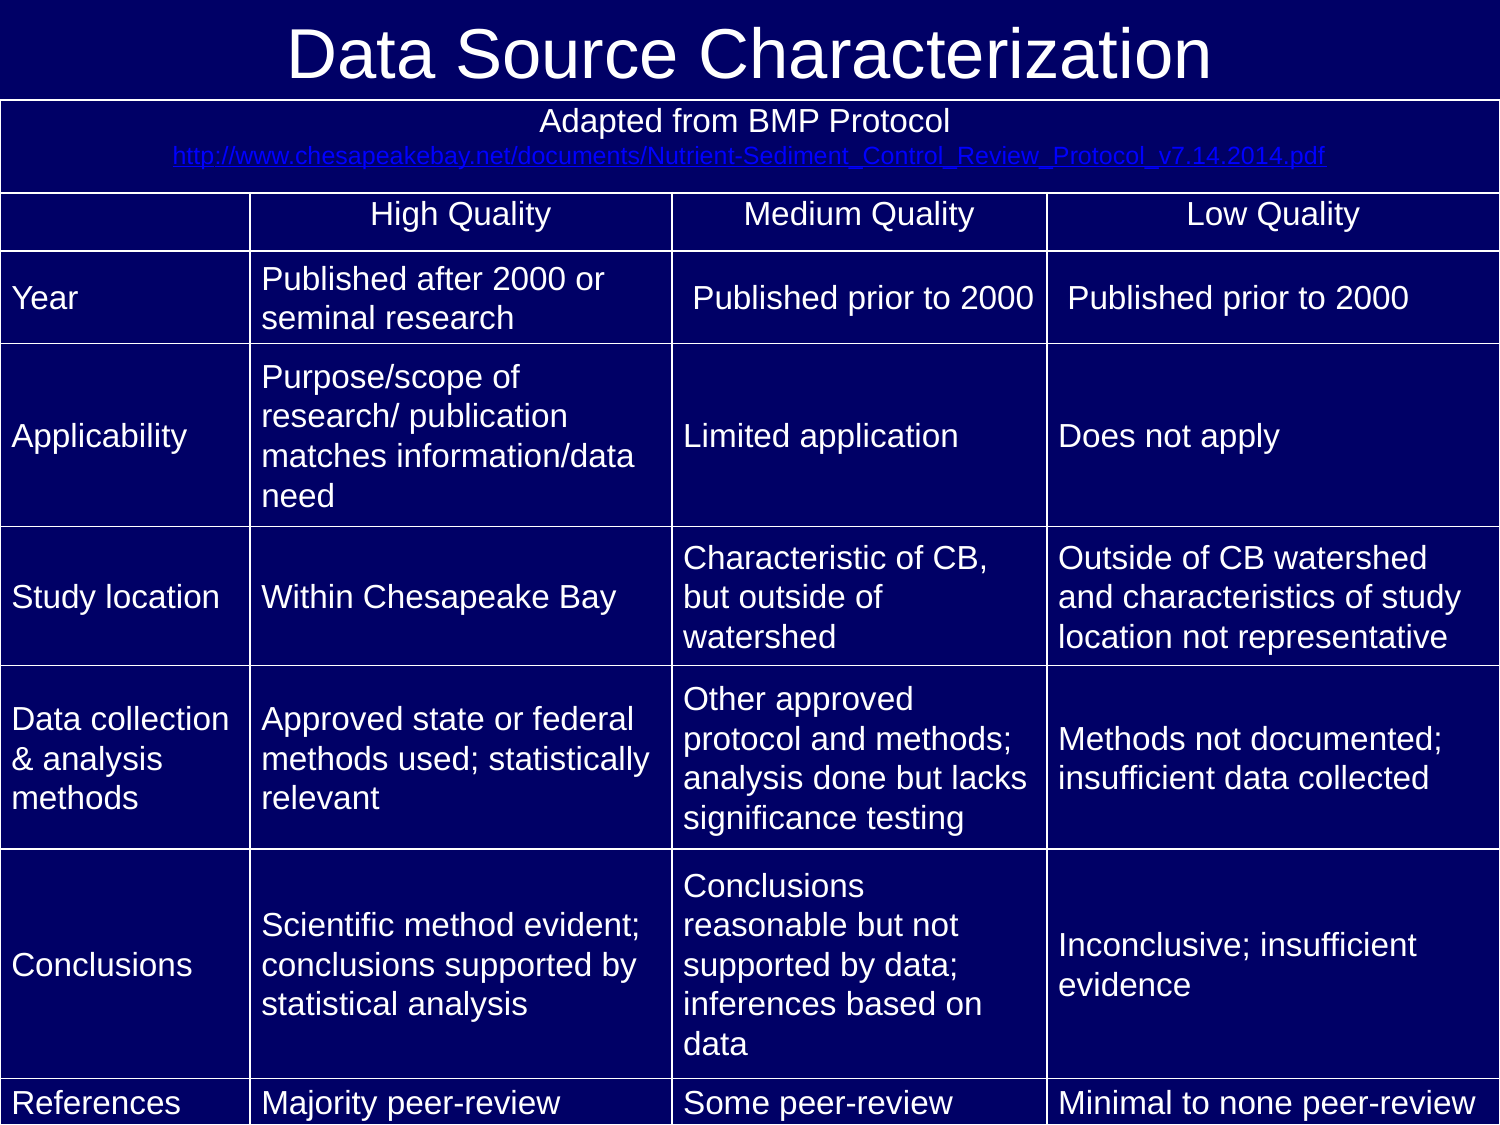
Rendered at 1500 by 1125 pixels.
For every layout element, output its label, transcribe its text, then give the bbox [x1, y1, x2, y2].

table_cell Purpose/scope of research/ publication matches information/data need [251, 344, 671, 526]
table_cell Published after 2000 or seminal research [251, 252, 671, 343]
table_cell Data collection & analysis methods [1, 666, 249, 848]
table_cell Published prior to 2000 [1048, 252, 1499, 343]
table_cell Low Quality [1048, 194, 1499, 250]
table_cell Year [1, 252, 249, 343]
table_cell Does not apply [1048, 344, 1499, 526]
table_cell Approved state or federal methods used; statistically relevant [251, 666, 671, 848]
table_cell Characteristic of CB, but outside of watershed [673, 527, 1046, 665]
table_cell Medium Quality [673, 194, 1046, 250]
table_cell Minimal to none peer-review [1048, 1079, 1499, 1124]
table_cell Study location [1, 527, 249, 665]
table_cell Conclusions [1, 850, 249, 1078]
title Data Source Characterization [0, 0, 1500, 99]
table_cell Within Chesapeake Bay [251, 527, 671, 665]
table_cell [1, 194, 249, 250]
table_cell Applicability [1, 344, 249, 526]
table_cell Limited application [673, 344, 1046, 526]
table_cell Published prior to 2000 [673, 252, 1046, 343]
table_cell Scientific method evident; conclusions supported by statistical analysis [251, 850, 671, 1078]
table_cell Other approved protocol and methods; analysis done but lacks significance testing [673, 666, 1046, 848]
table_cell Some peer-review [673, 1079, 1046, 1124]
table_cell Methods not documented; insufficient data collected [1048, 666, 1499, 848]
table_cell High Quality [251, 194, 671, 250]
table_cell Conclusions reasonable but not supported by data; inferences based on data [673, 850, 1046, 1078]
table_cell Outside of CB watershed and characteristics of study location not representative [1048, 527, 1499, 665]
table_cell Inconclusive; insufficient evidence [1048, 850, 1499, 1078]
table_cell Majority peer-review [251, 1079, 671, 1124]
table_cell References [1, 1079, 249, 1124]
table_header Adapted from BMP Protocol http://www.chesapeakebay.net/documents/Nutrient-Sediment_Control_Review_Protocol_v7.14.2014.pdf [1, 101, 1499, 192]
